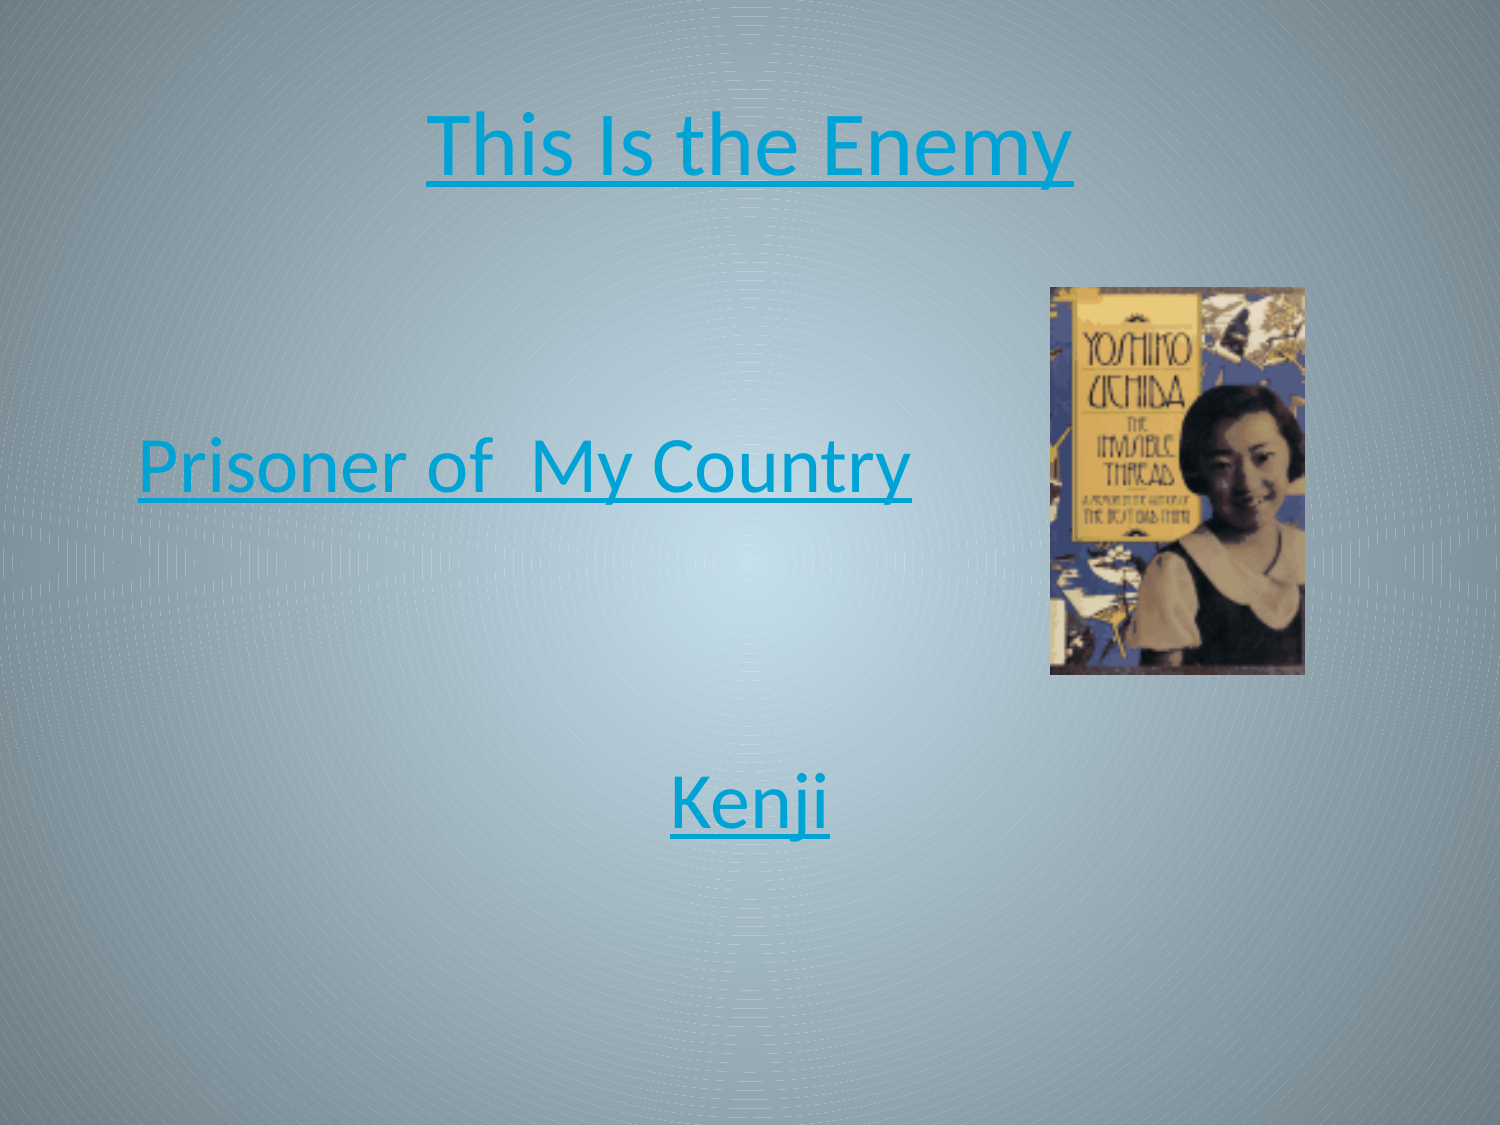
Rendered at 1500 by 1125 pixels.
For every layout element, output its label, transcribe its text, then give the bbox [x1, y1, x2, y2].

list Prisoner of My Country Kenji [75, 324, 1425, 1005]
picture [1049, 287, 1306, 676]
title This Is the Enemy [75, 45, 1425, 233]
